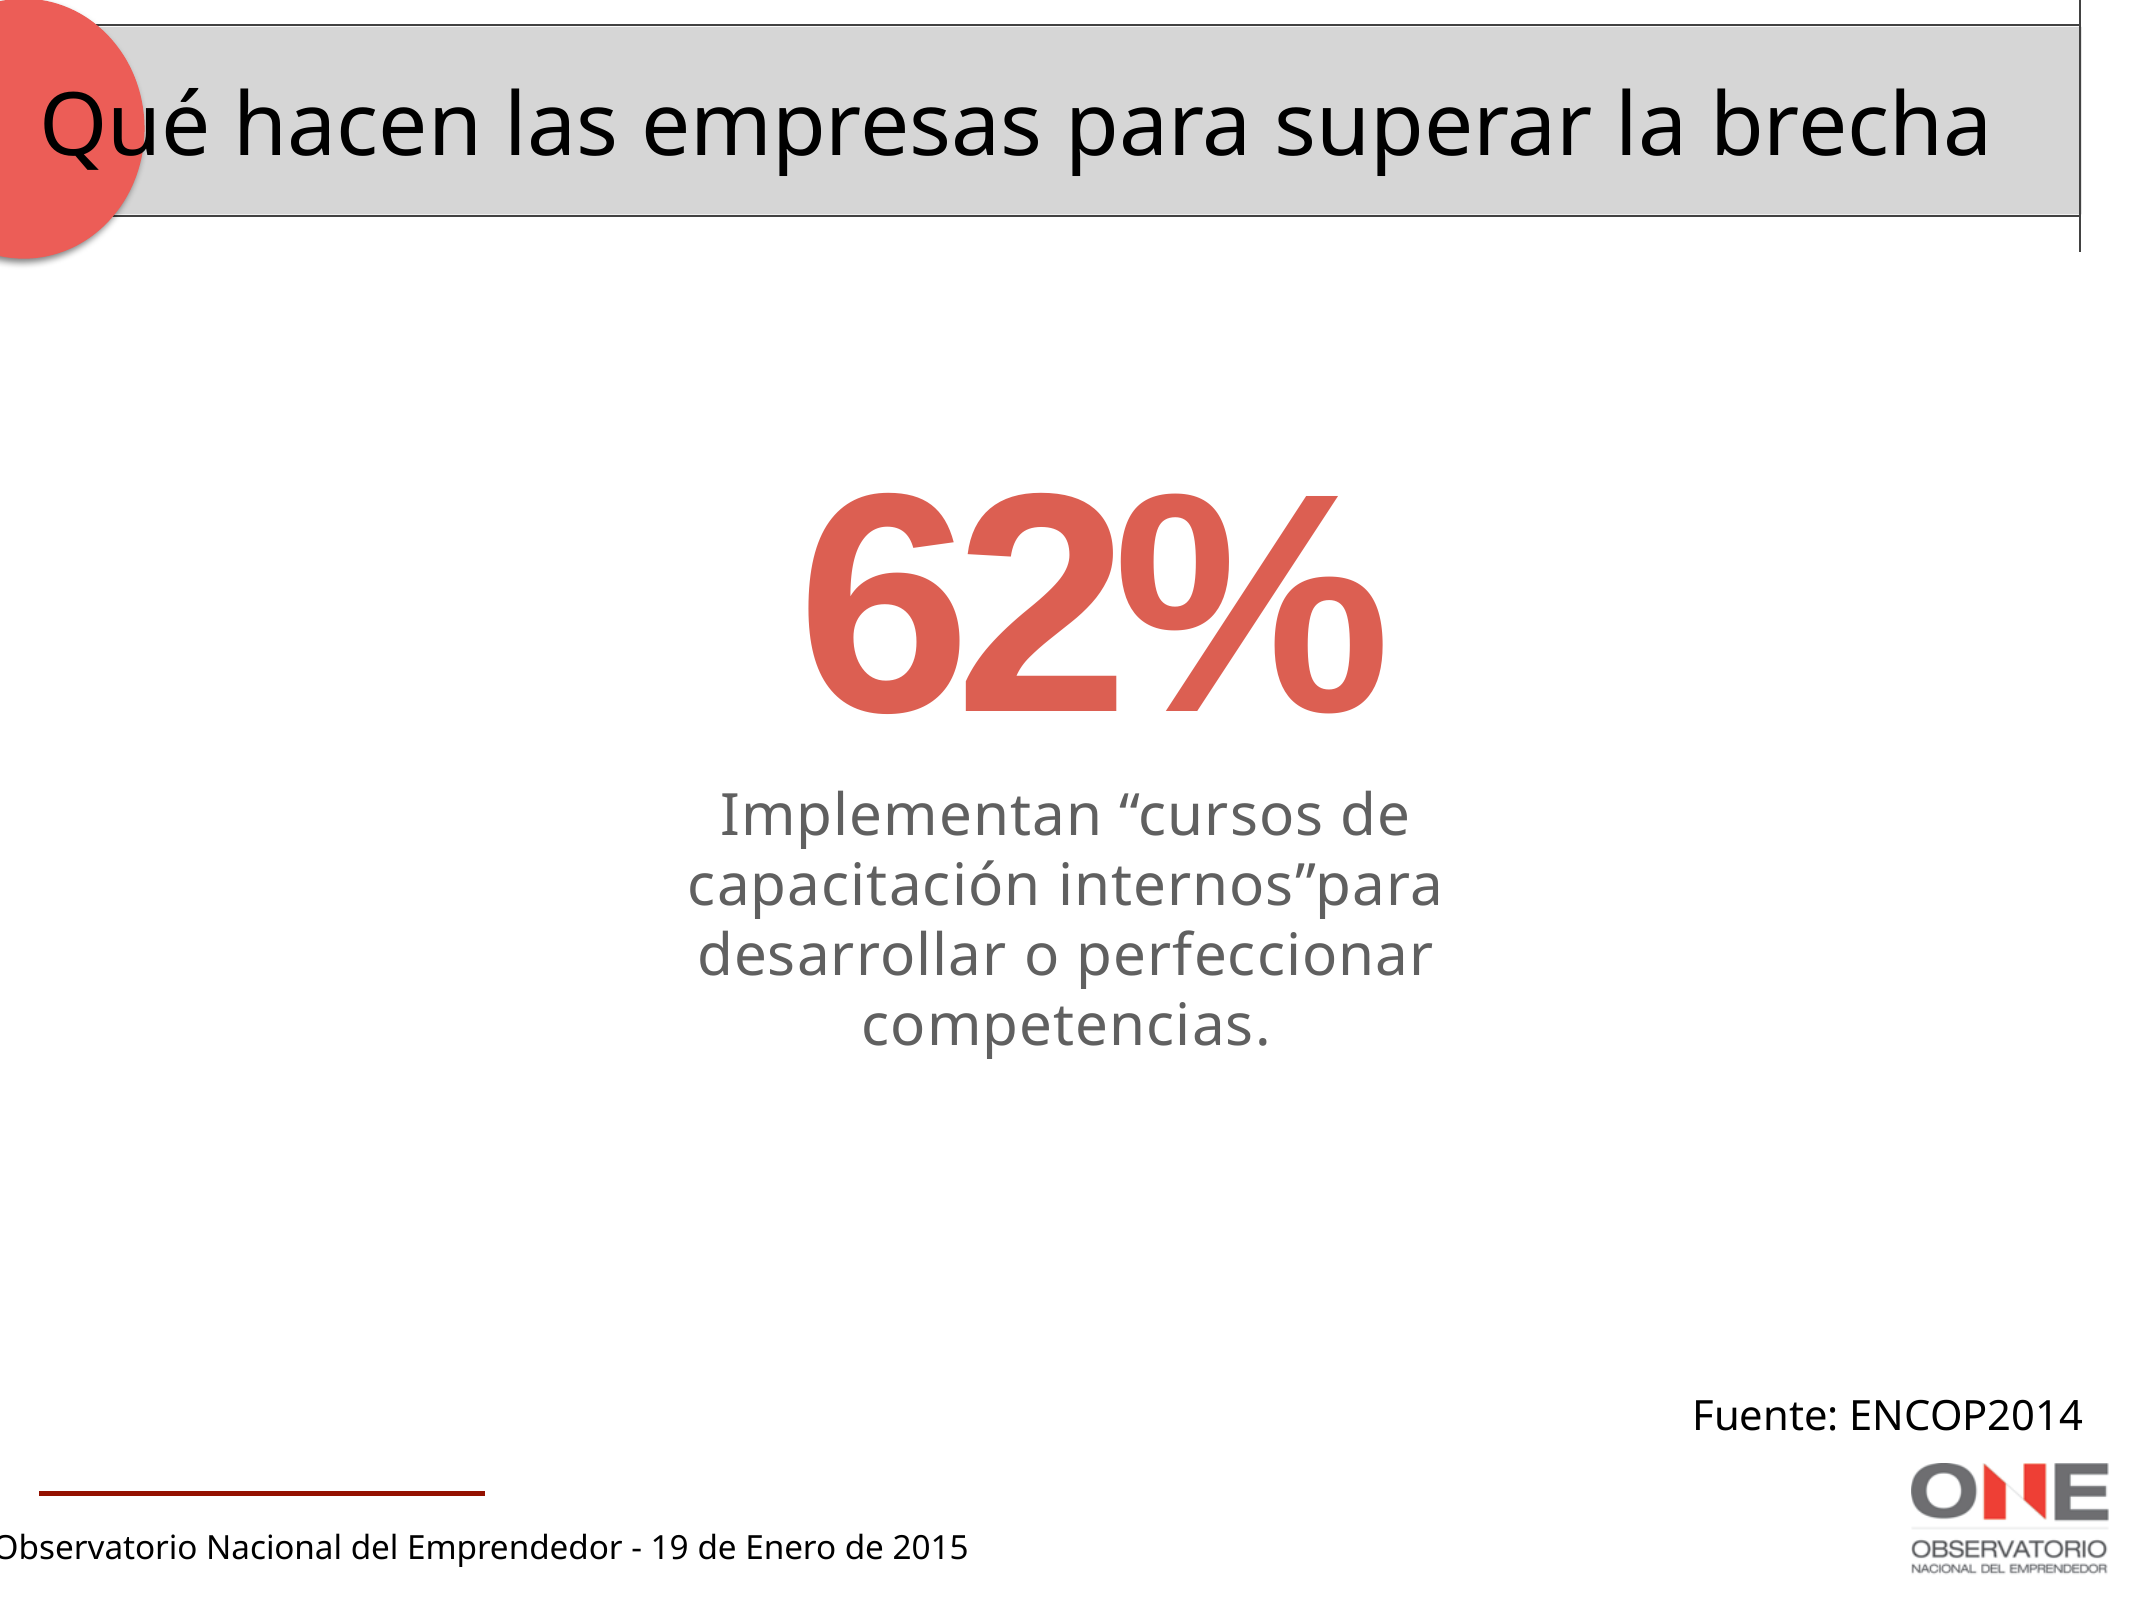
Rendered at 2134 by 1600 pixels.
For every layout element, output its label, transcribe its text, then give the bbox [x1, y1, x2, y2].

text_box Qué hacen las empresas para superar la brecha [31, 59, 2001, 182]
text_box Implementan “cursos de capacitación internos”para desarrollar o perfeccionar competencias. [607, 784, 1527, 1050]
text_box Fuente: ENCOP2014 [1684, 1380, 2093, 1447]
picture [1911, 1463, 2117, 1588]
text_box 62% [683, 463, 1505, 780]
